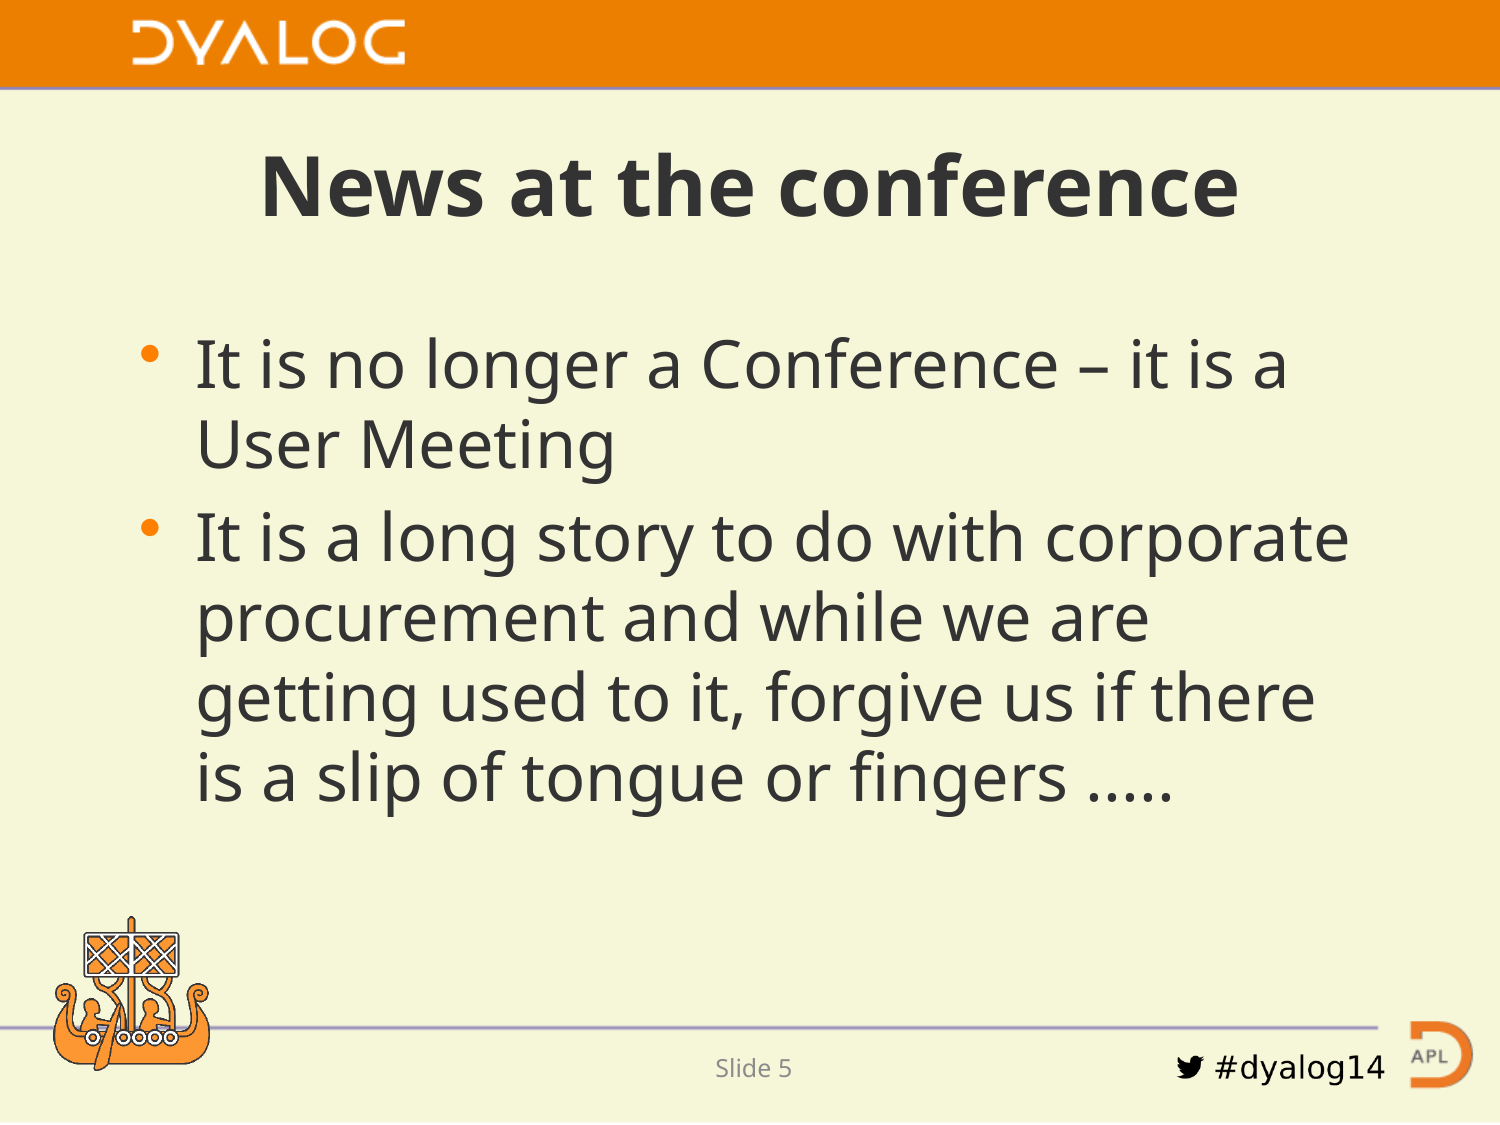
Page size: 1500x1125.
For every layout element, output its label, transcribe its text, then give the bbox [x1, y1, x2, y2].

list It is no longer a Conference – it is a User Meeting It is a long story to do with corporate procurement and while we are getting used to it, forgive us if there is a slip of tongue or fingers ..... [123, 314, 1376, 919]
slide_number Slide 4 [585, 1039, 923, 1100]
picture [0, 0, 1500, 1123]
title News at the conference [123, 125, 1376, 268]
